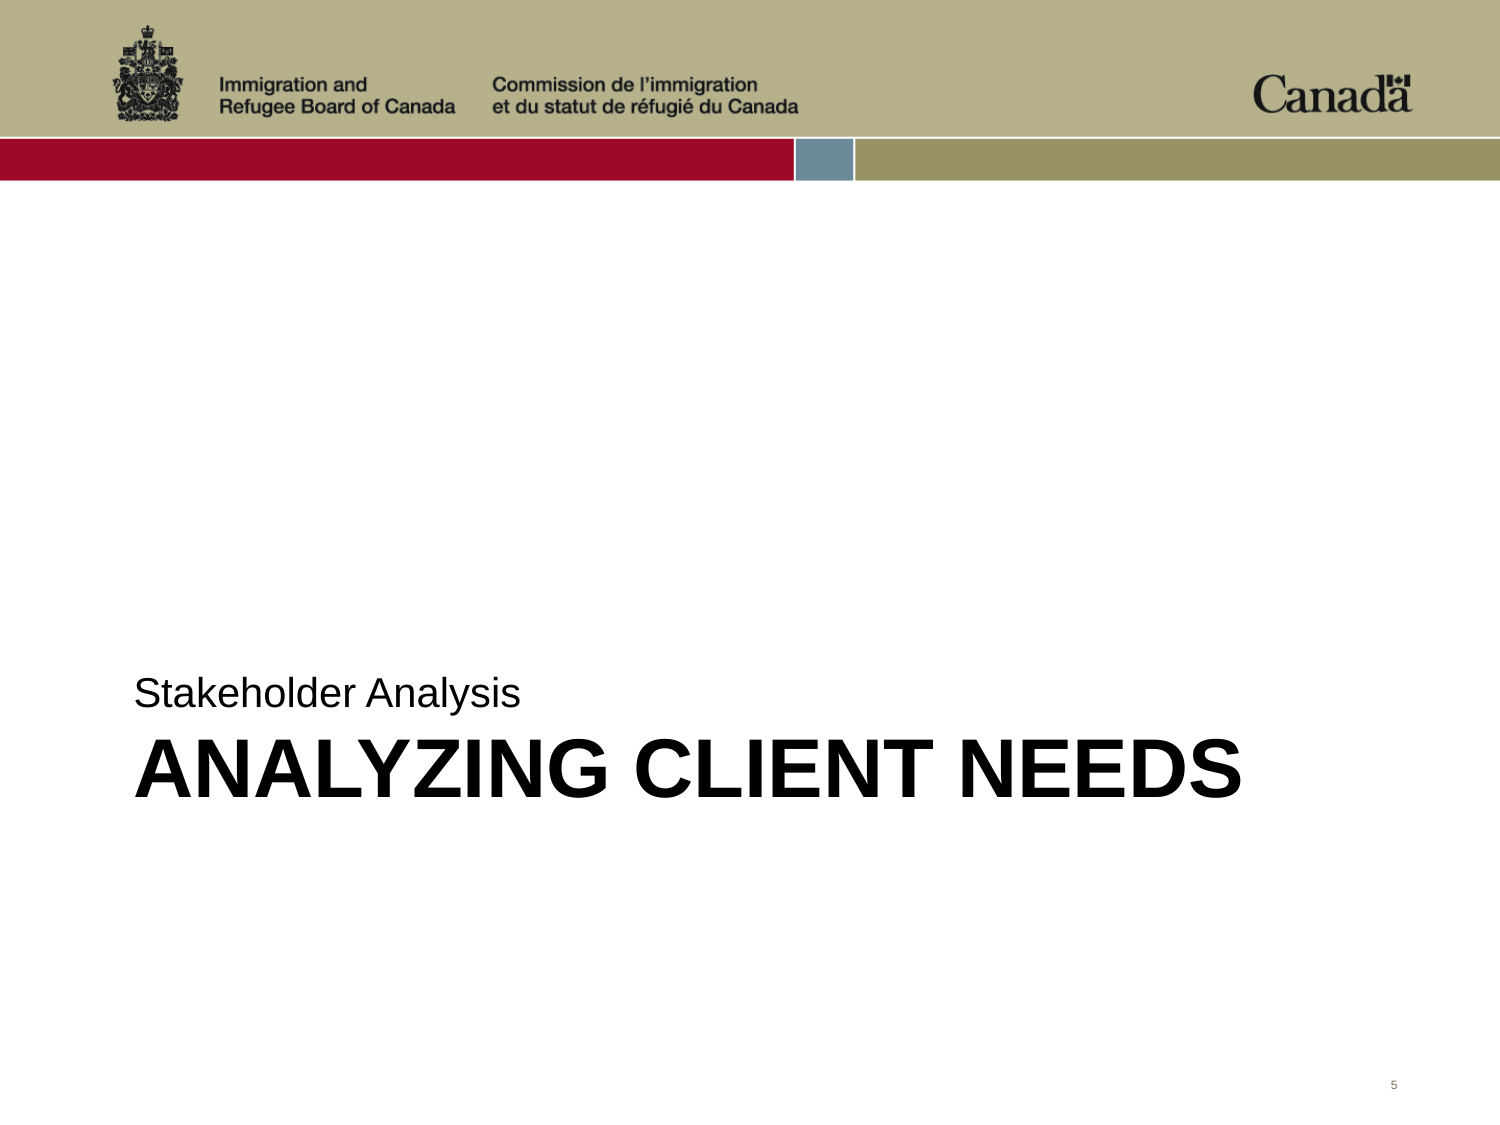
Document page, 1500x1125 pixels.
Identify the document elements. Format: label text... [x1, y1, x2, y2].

title Analyzing Client Needs [118, 723, 1394, 947]
slide_number 5 [1099, 1024, 1413, 1101]
list Stakeholder Analysis [118, 476, 1394, 723]
picture [0, 0, 1500, 1125]
